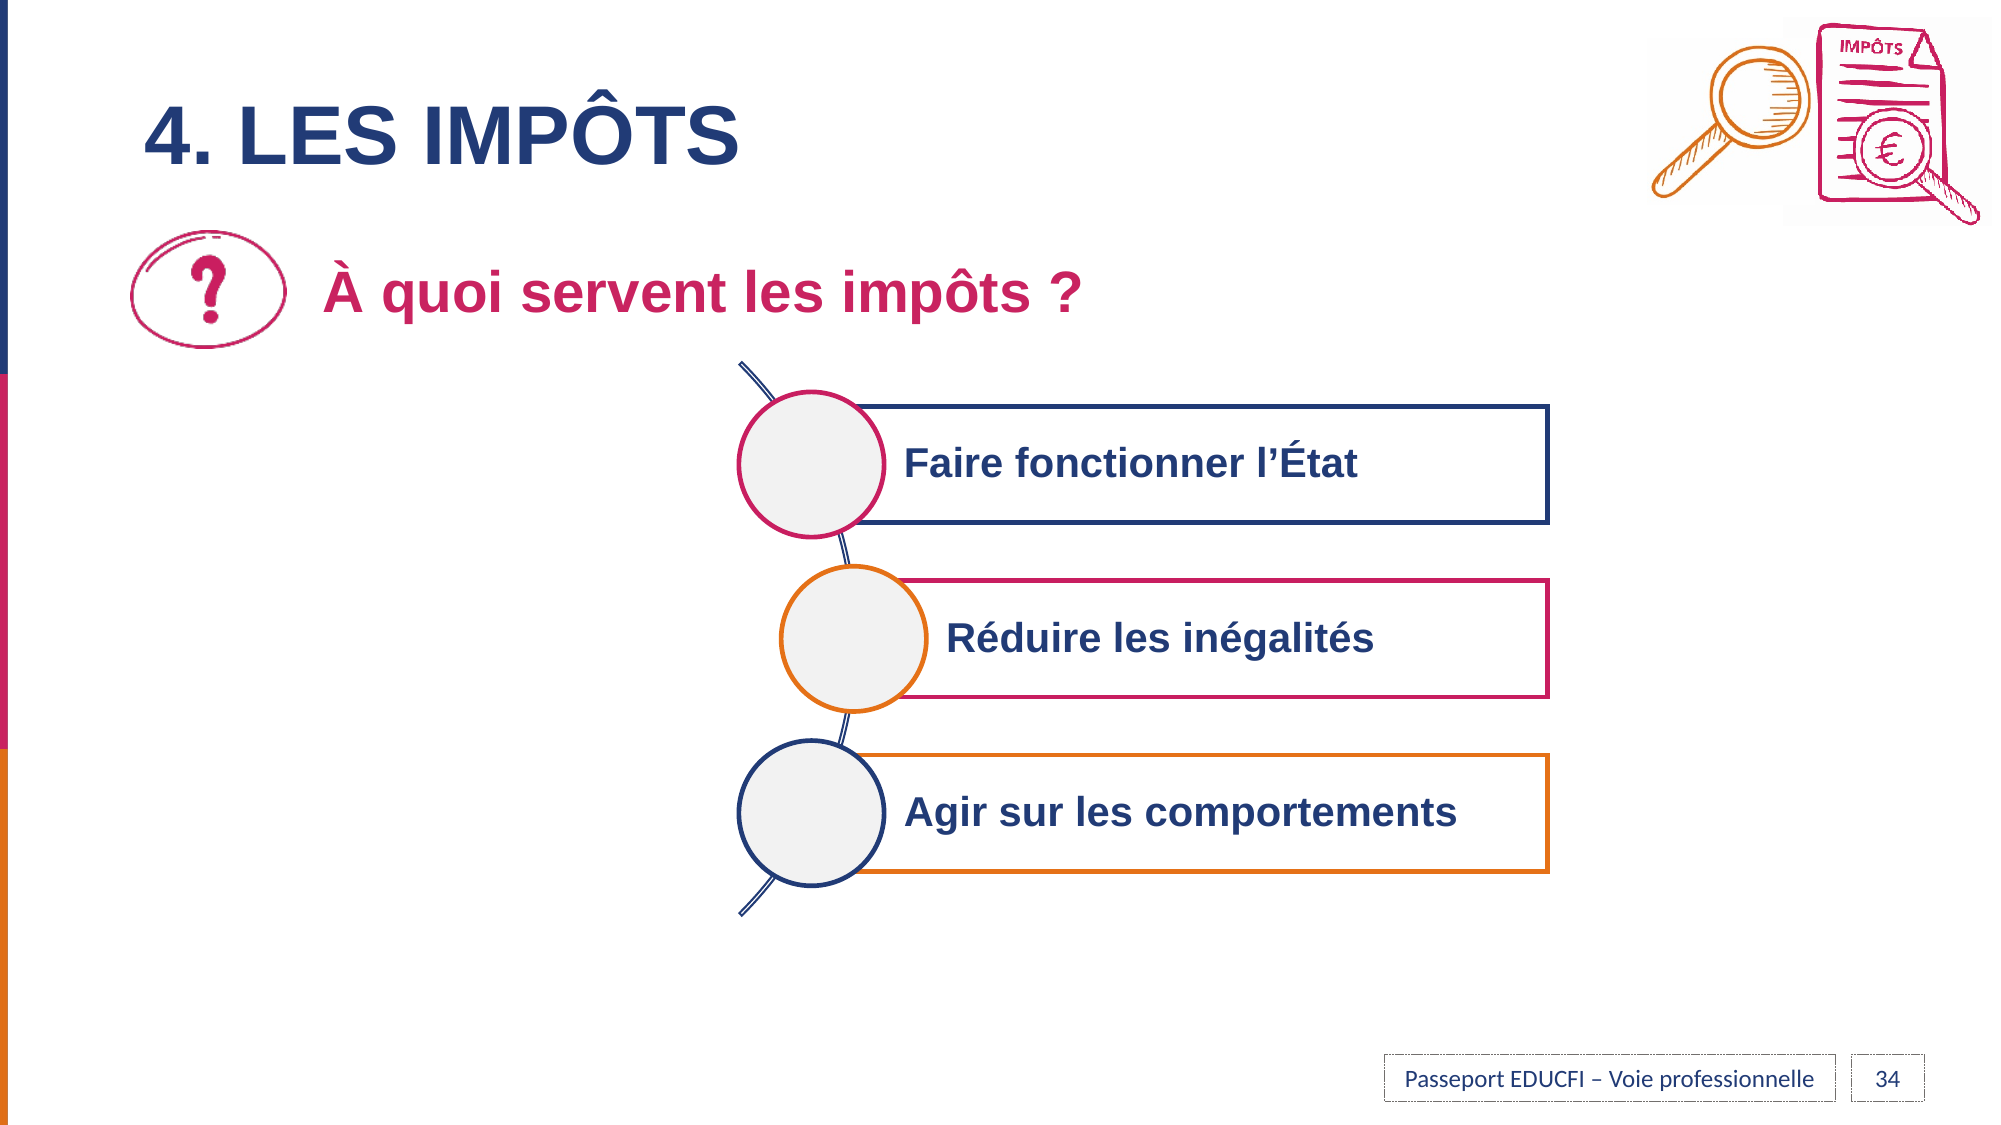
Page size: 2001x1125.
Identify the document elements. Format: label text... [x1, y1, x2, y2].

text_box À quoi servent les impôts ? [308, 246, 1154, 332]
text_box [730, 348, 1556, 930]
picture [1647, 17, 1992, 226]
text_box 4. LES IMPÔTS [130, 84, 1647, 190]
slide_number 34 [1851, 1054, 1925, 1102]
picture [130, 230, 287, 349]
footer Passeport EDUCFI – Voie professionnelle [1384, 1054, 1836, 1102]
picture [0, 0, 8, 1125]
